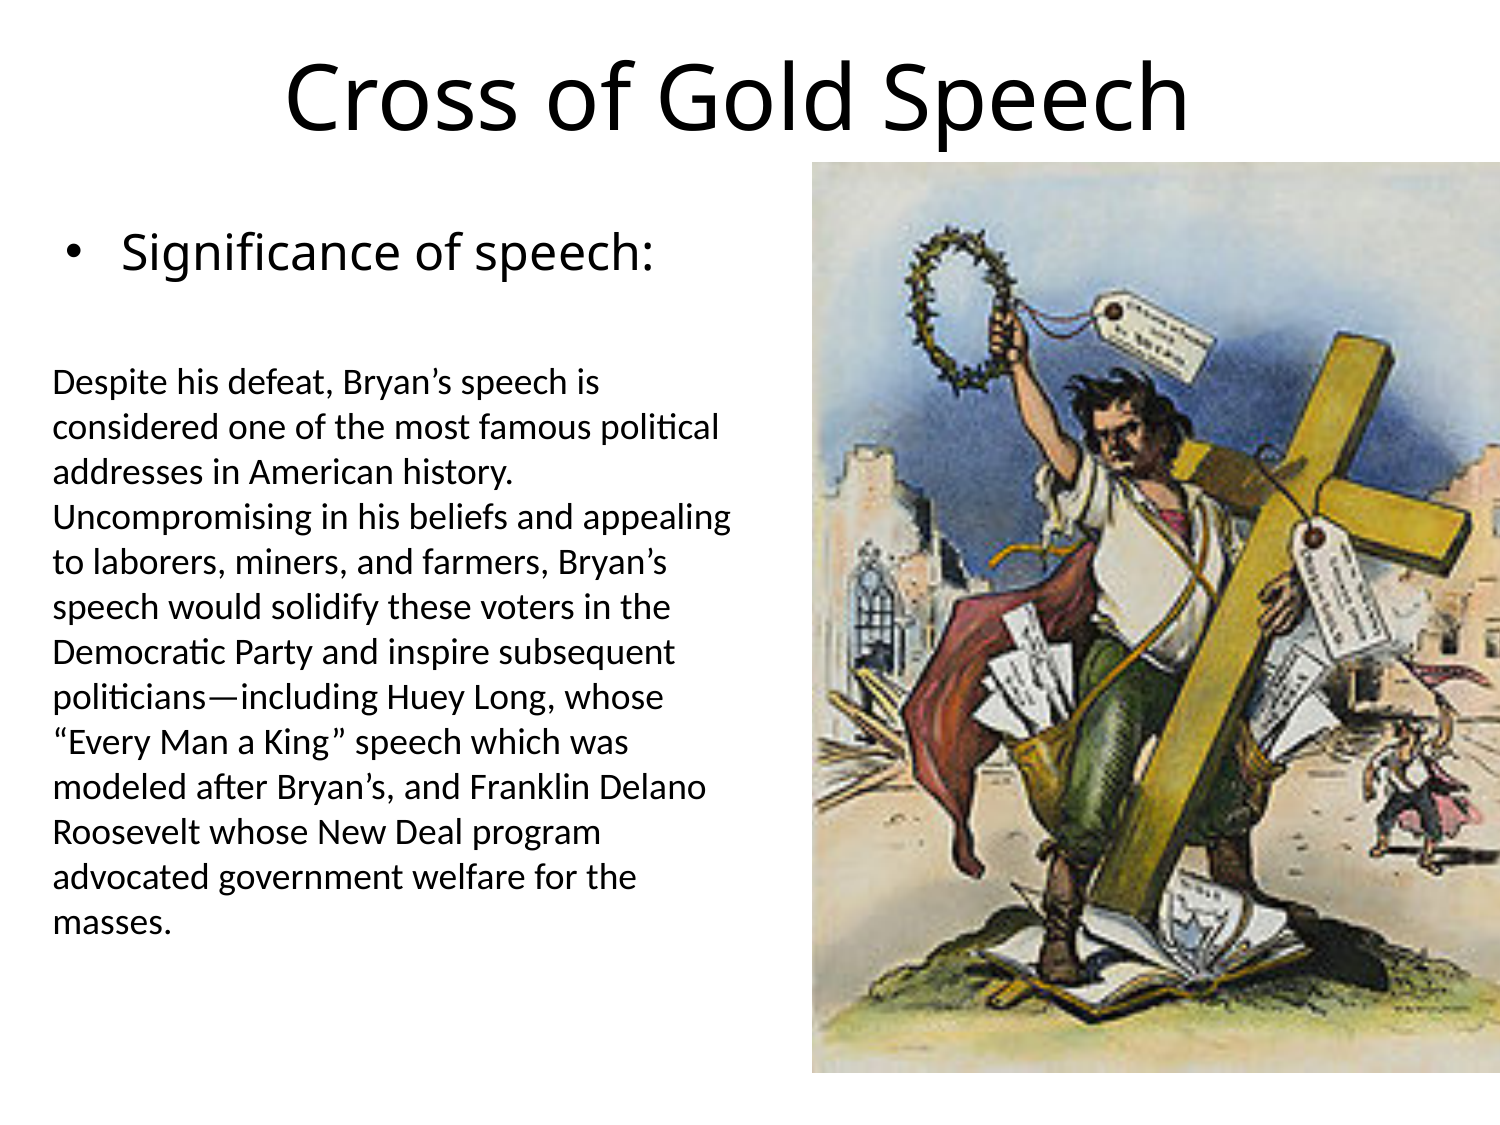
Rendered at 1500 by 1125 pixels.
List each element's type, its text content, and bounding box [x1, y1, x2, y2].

picture [812, 162, 1500, 1074]
text_box Despite his defeat, Bryan’s speech is considered one of the most famous political addresses in American history. Uncompromising in his beliefs and appealing to laborers, miners, and farmers, Bryan’s speech would solidify these voters in the Democratic Party and inspire subsequent politicians—including Huey Long, whose “Every Man a King” speech which was modeled after Bryan’s, and Franklin Delano Roosevelt whose New Deal program advocated government welfare for the masses. [37, 349, 775, 950]
title Cross of Gold Speech [75, 0, 1425, 188]
list Significance of speech: [50, 212, 807, 955]
